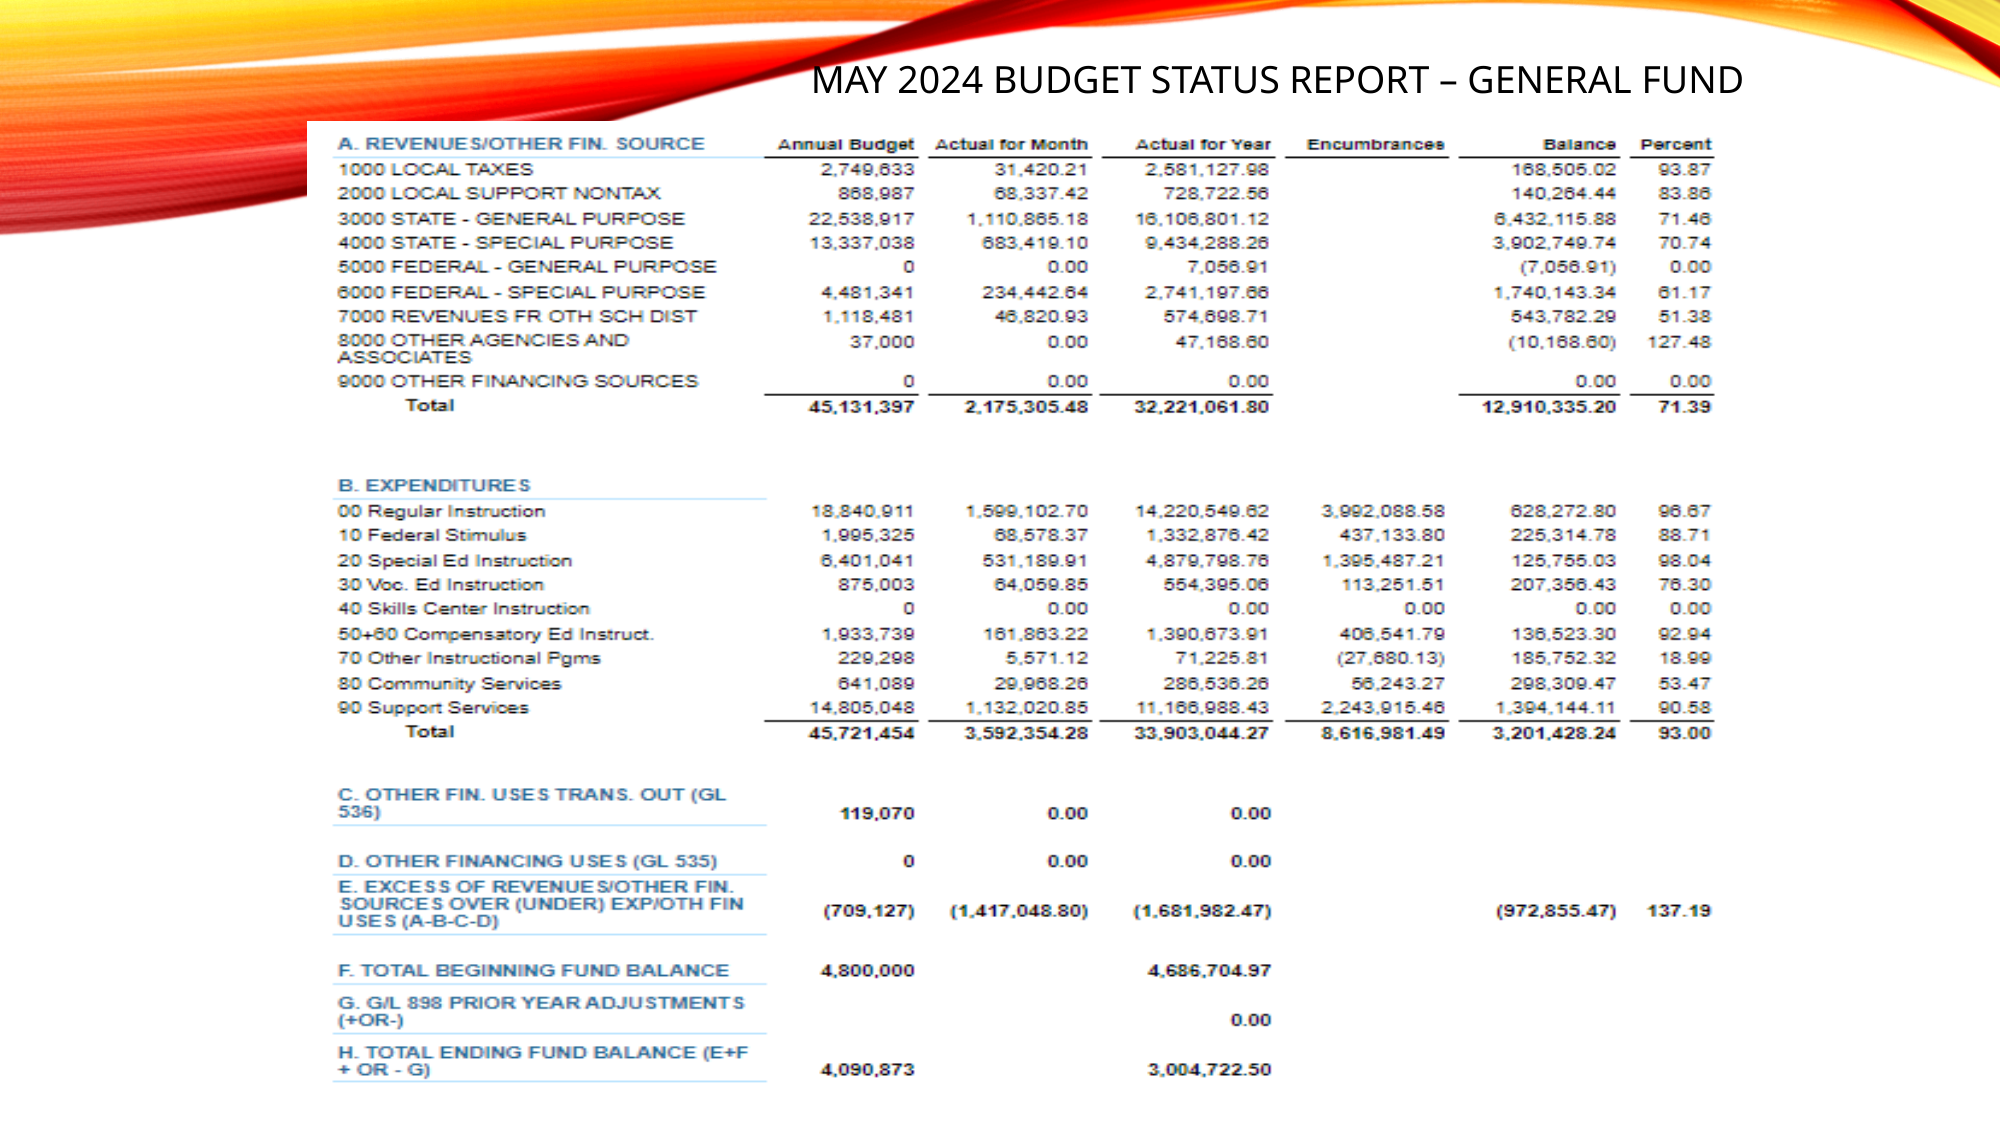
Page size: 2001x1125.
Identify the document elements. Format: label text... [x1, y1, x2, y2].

picture [0, 0, 2000, 1099]
title MAY 2024 BUDGET STATUS REPORT – GENERAL FUND [665, 42, 1891, 122]
